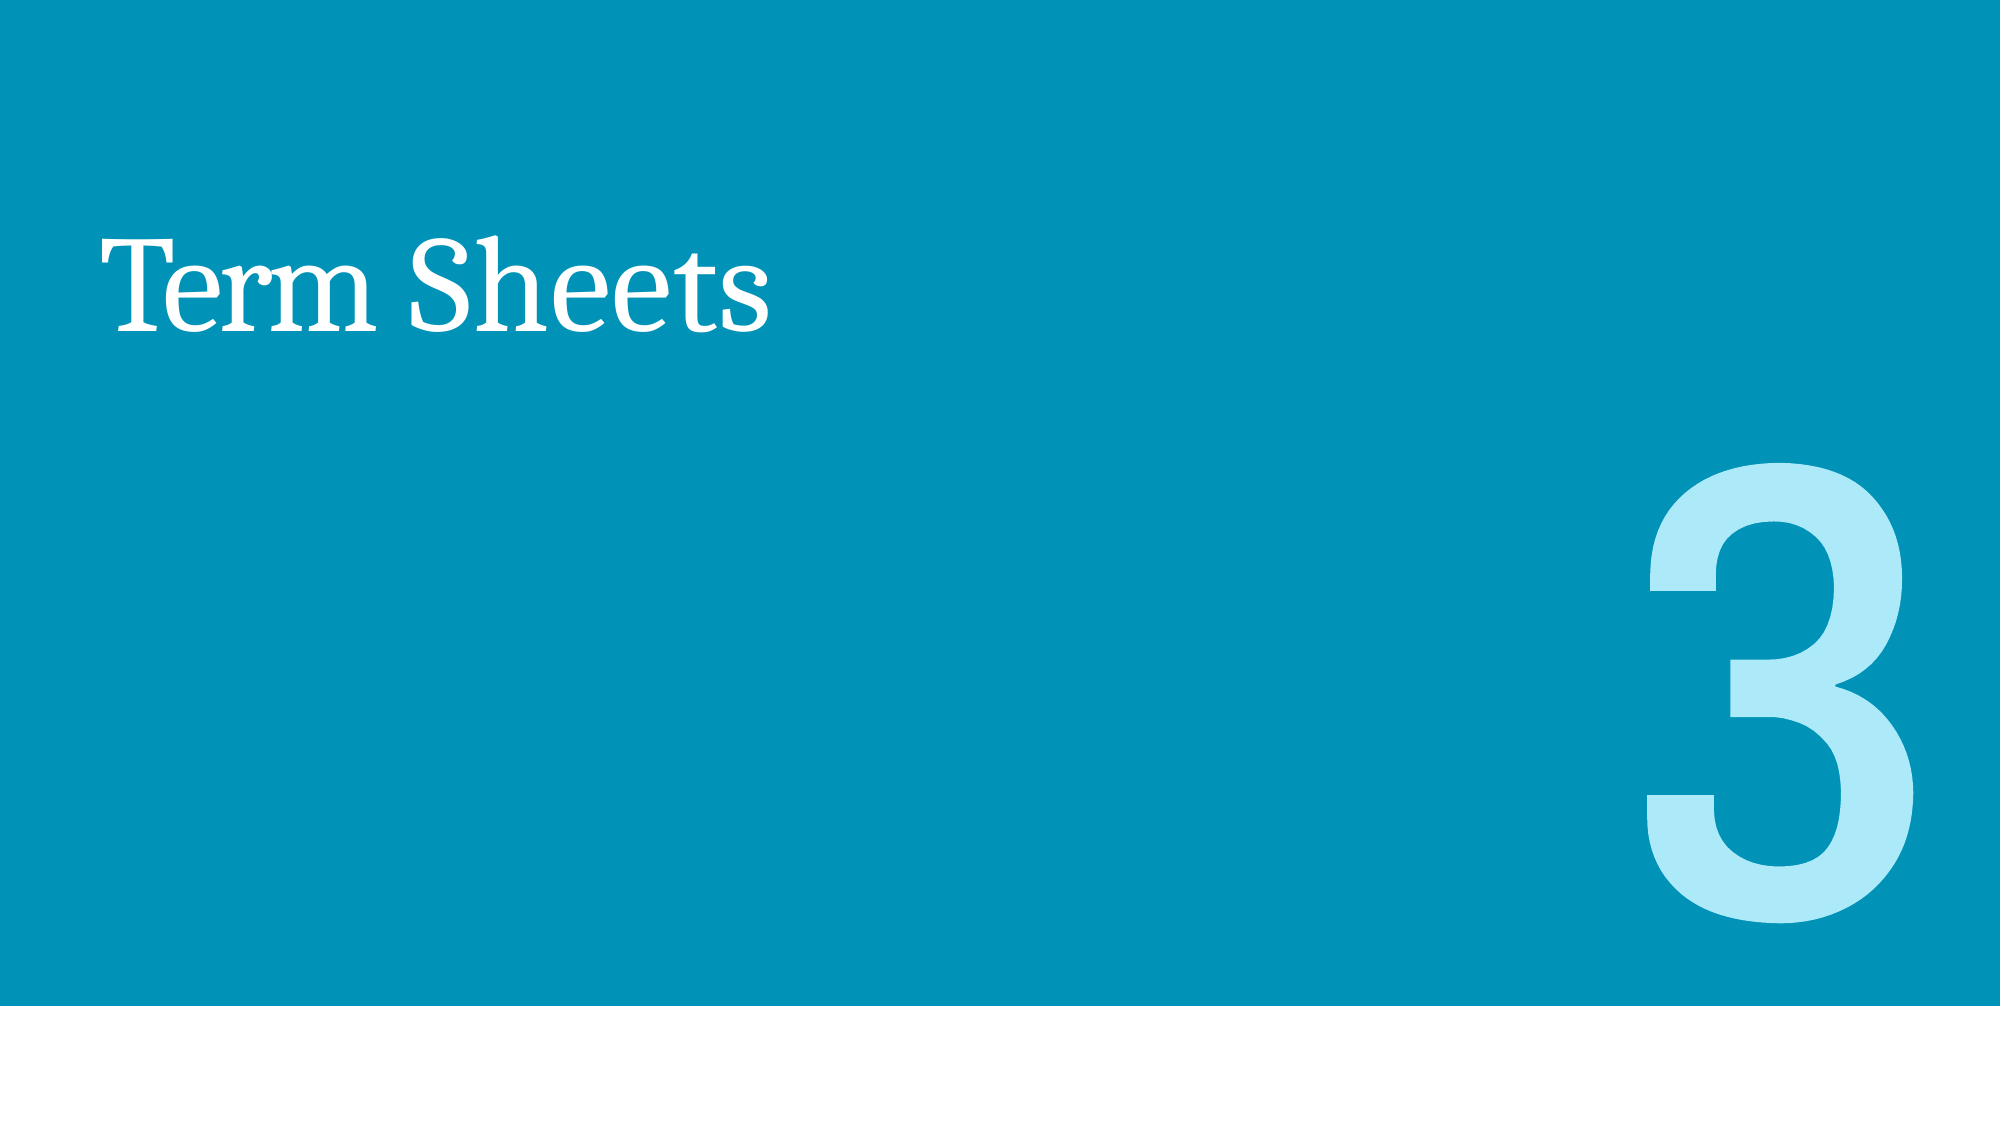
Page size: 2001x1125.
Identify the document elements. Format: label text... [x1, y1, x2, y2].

title Term Sheets [97, 191, 825, 382]
text_box [1647, 462, 1914, 924]
